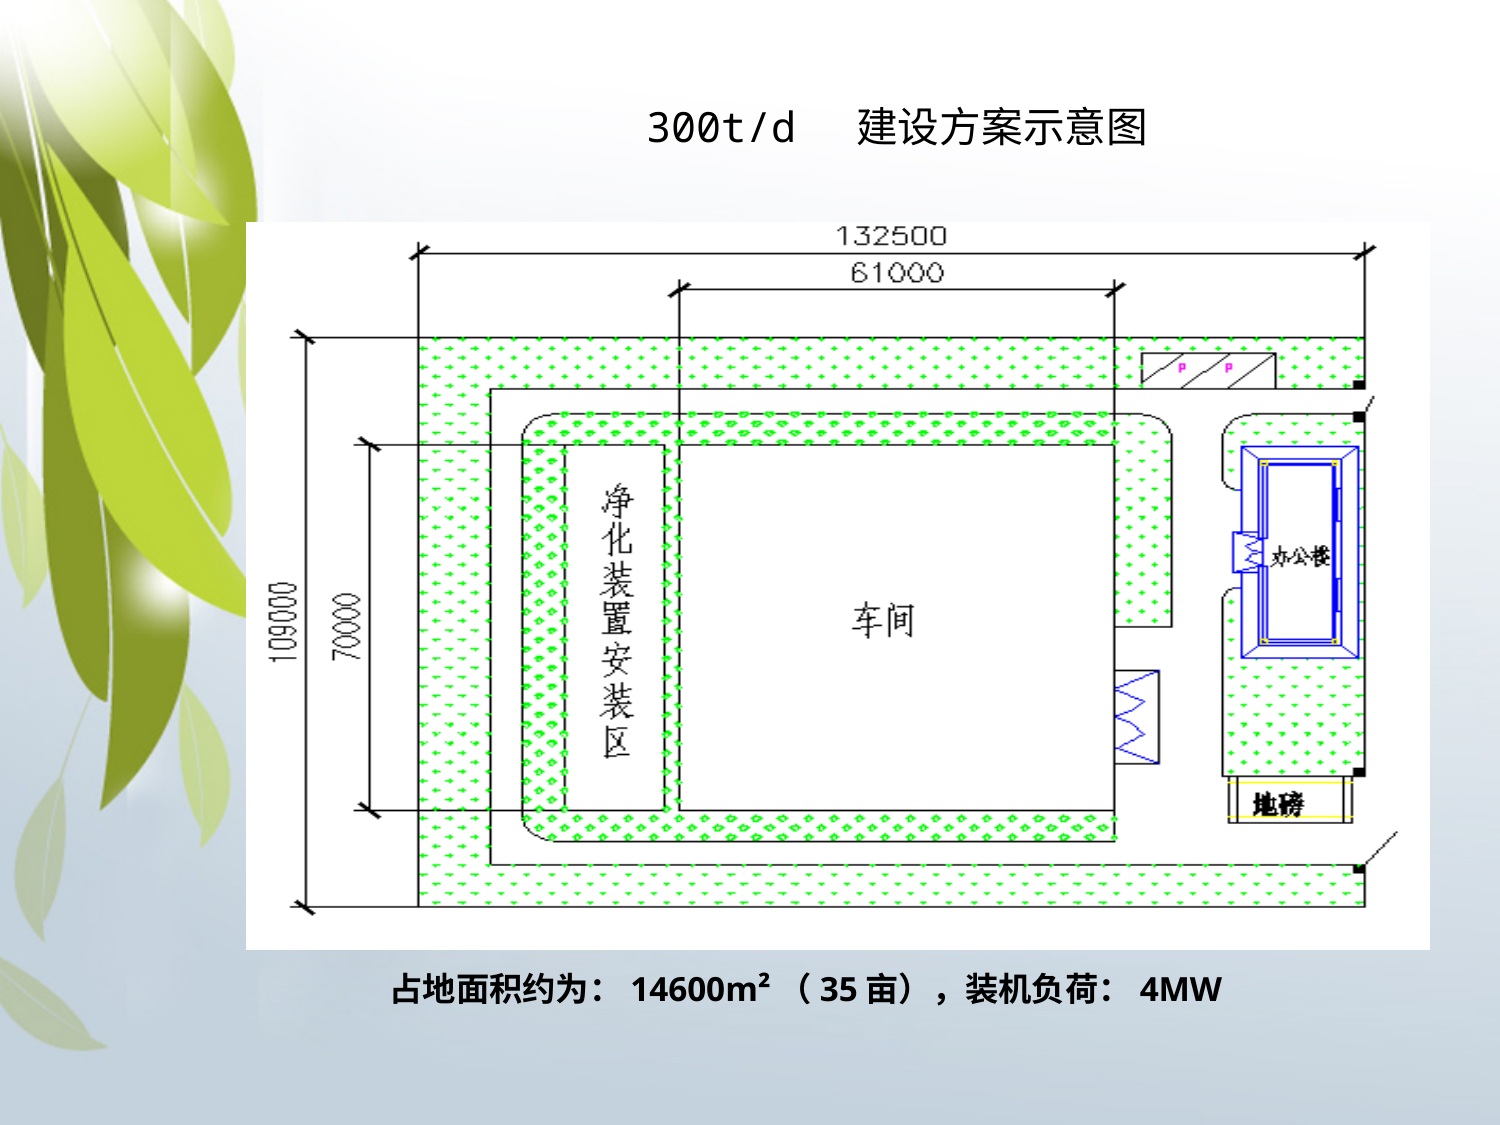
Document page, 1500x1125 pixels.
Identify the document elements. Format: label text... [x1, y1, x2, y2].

text_box 占地面积约为：14600m²（35亩），装机负荷：4MW [375, 960, 1372, 1016]
picture [0, 0, 1500, 1125]
text_box 300t/d 建设方案示意图 [281, 93, 1407, 221]
